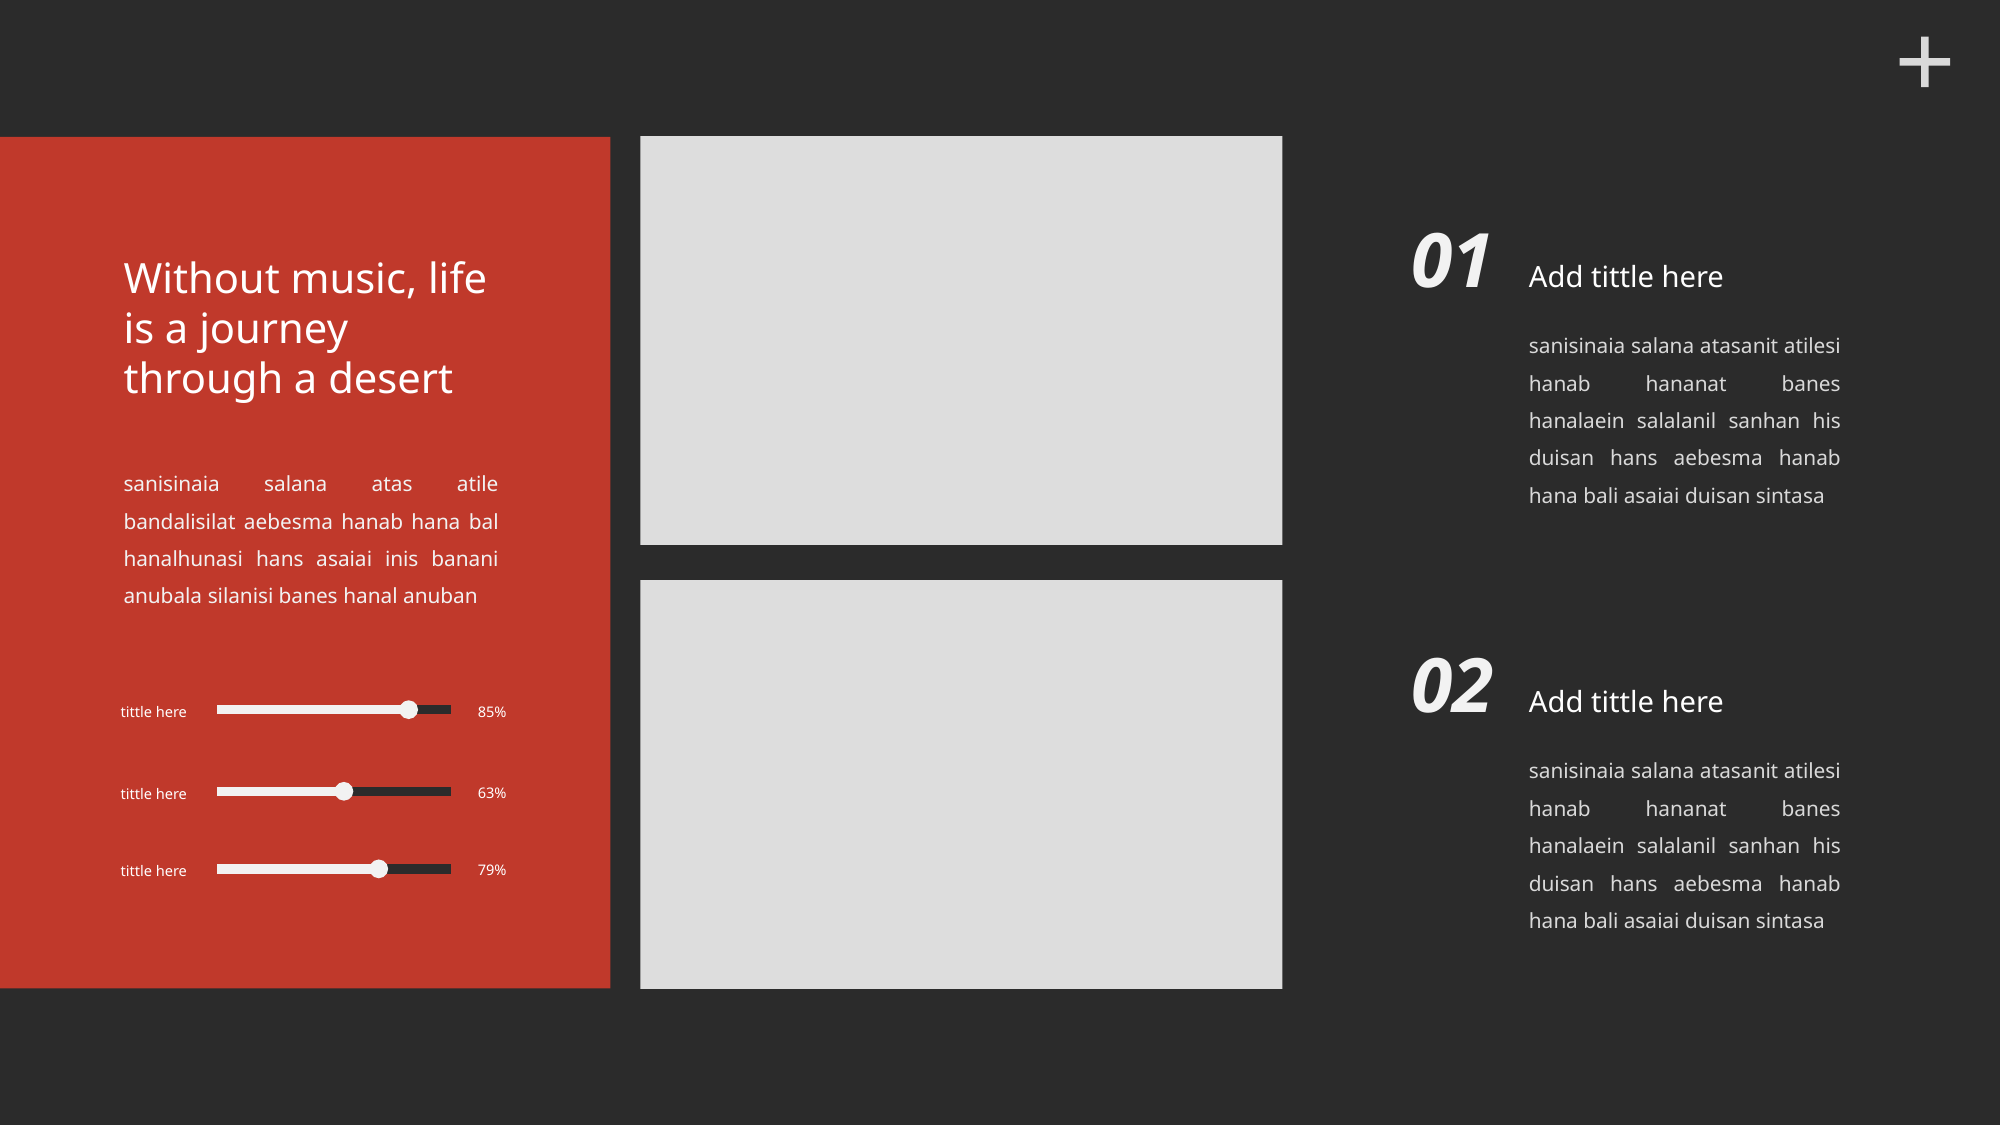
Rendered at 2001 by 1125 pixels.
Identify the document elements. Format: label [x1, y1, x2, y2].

text_box [108, 244, 524, 614]
text_box [106, 686, 522, 885]
text_box [1382, 205, 1856, 514]
picture [640, 580, 1283, 989]
text_box [1899, 36, 1951, 88]
text_box [1382, 630, 1856, 939]
picture [640, 136, 1283, 545]
text_box [0, 136, 611, 989]
